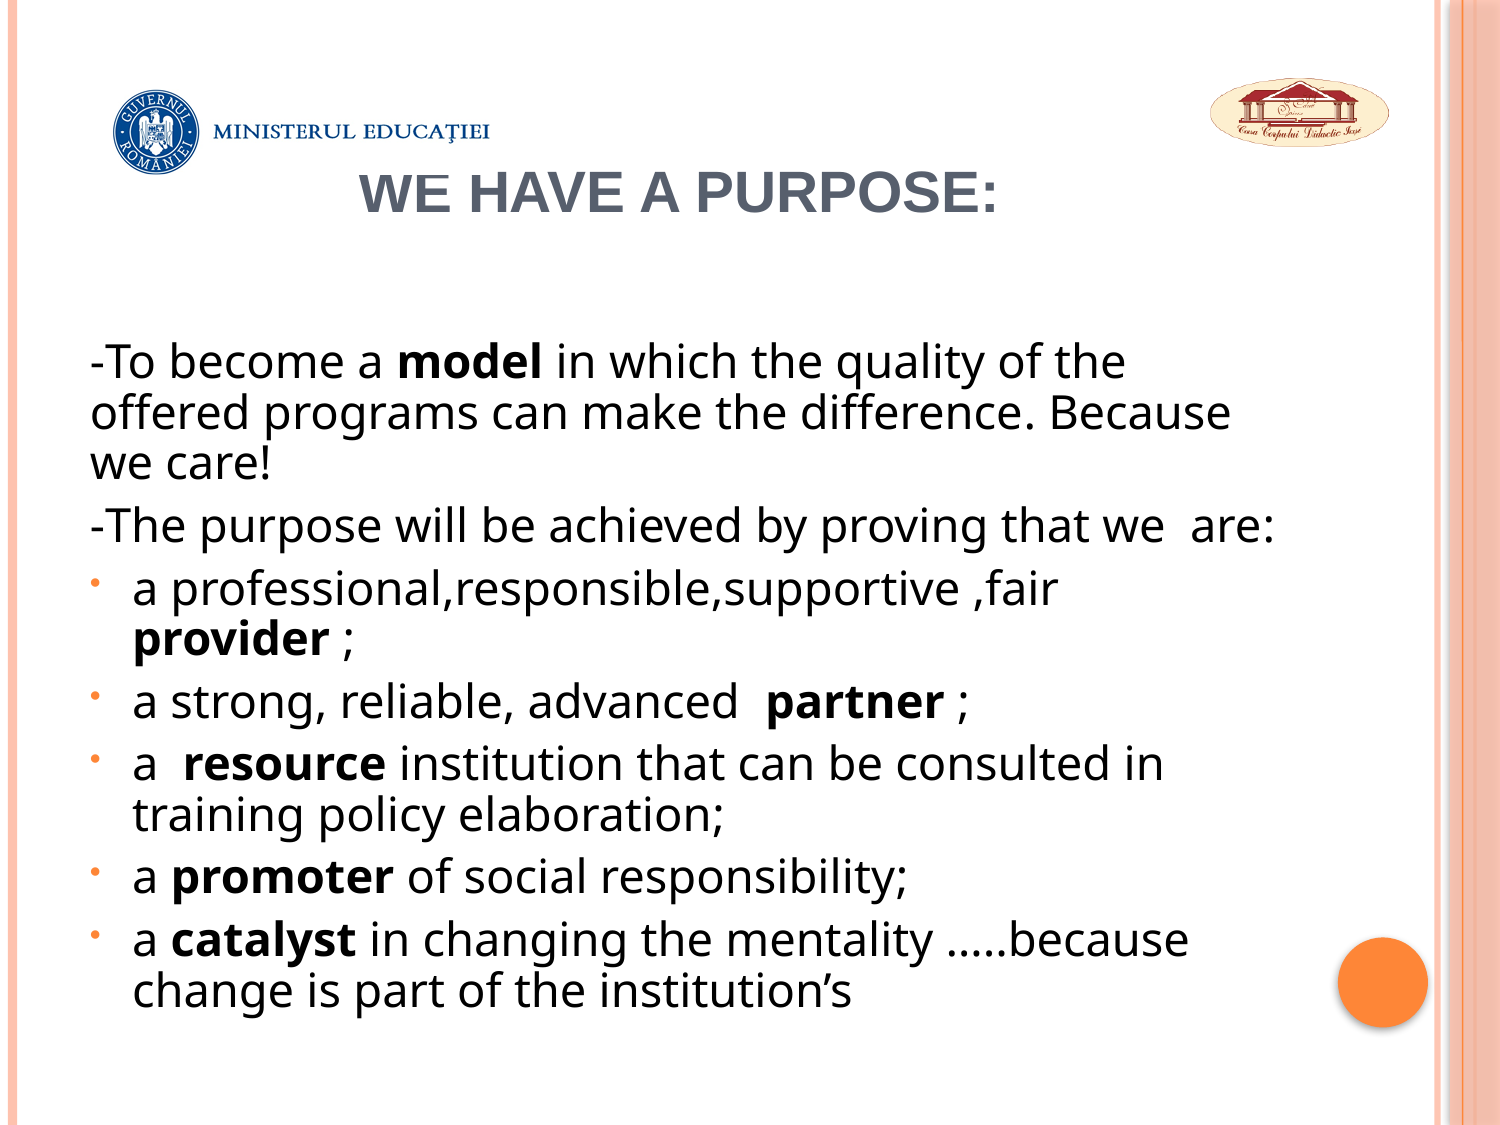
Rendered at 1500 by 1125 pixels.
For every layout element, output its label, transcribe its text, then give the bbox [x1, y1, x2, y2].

title We have a purpose: [75, 45, 1300, 233]
picture [111, 89, 491, 175]
picture [1210, 77, 1391, 148]
list -To become a model in which the quality of the offered programs can make the difference. Because we care! -The purpose will be achieved by proving that we are: a professional,responsible,supportive ,fair provider ; a strong, reliable, advanced partner ; a resource institution that can be consulted in training policy elaboration; a promoter of social responsibility; a catalyst in changing the mentality …..because change is part of the institution’s [75, 262, 1300, 1062]
